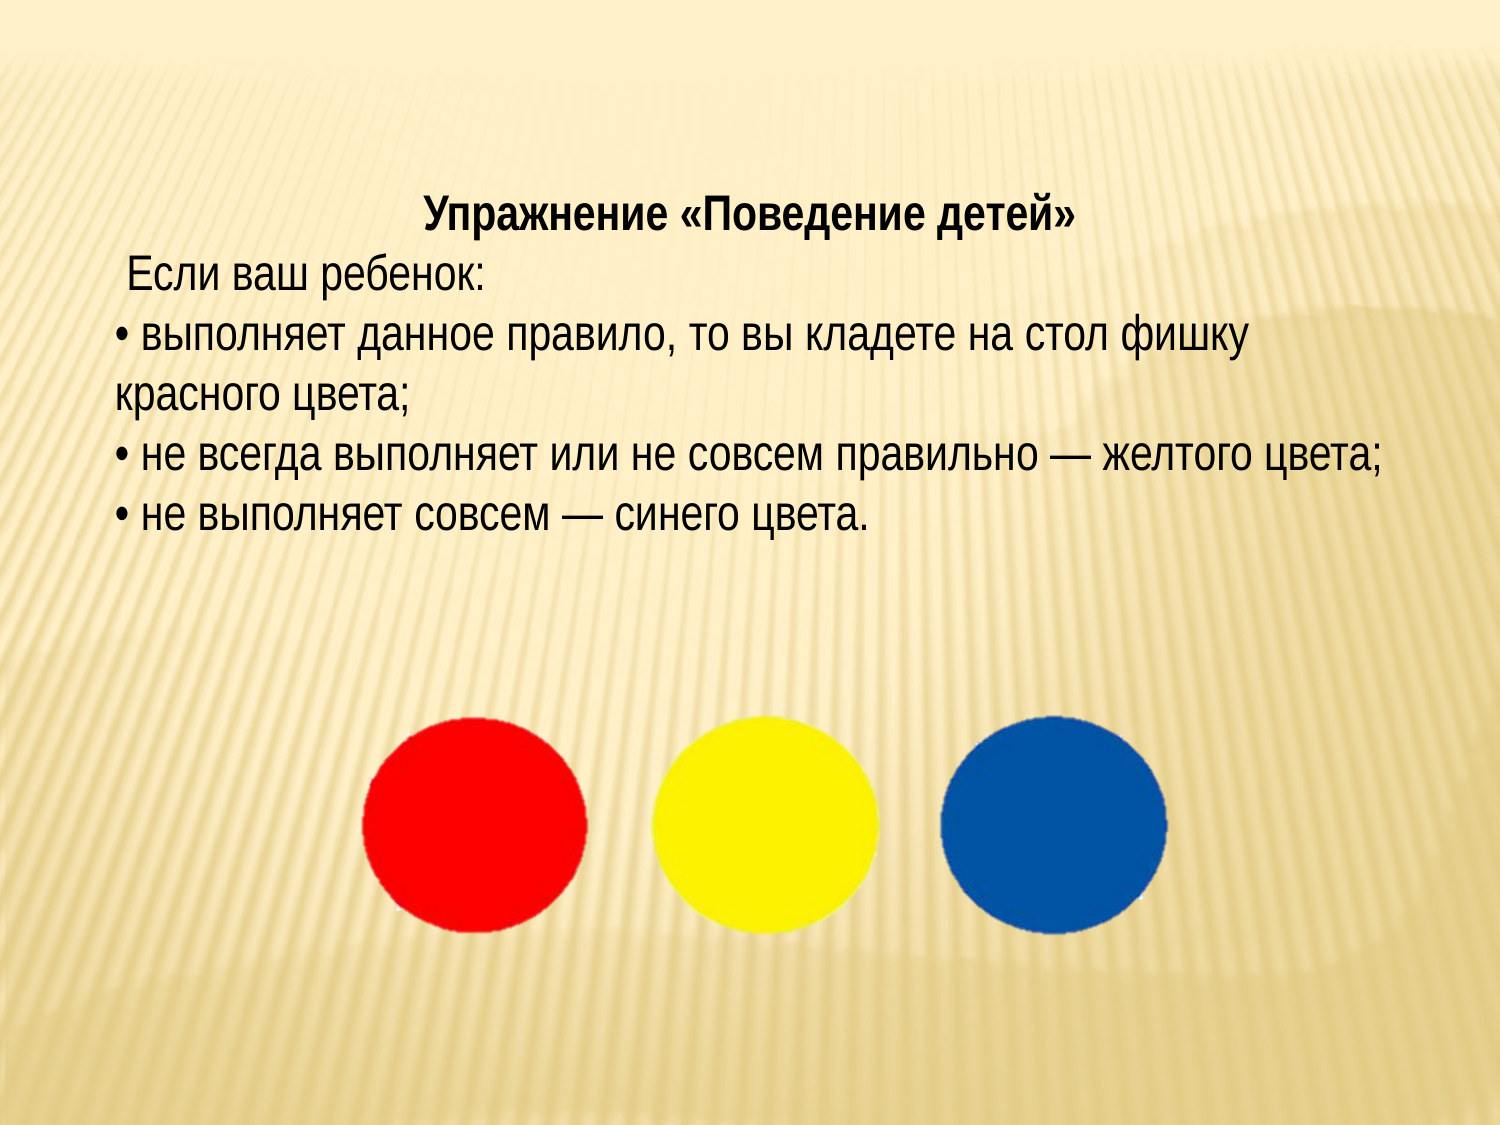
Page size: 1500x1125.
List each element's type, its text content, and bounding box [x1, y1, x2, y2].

text_box Упражнение «Поведение детей» Если ваш ребенок: • выполняет данное правило, то вы кладете на стол фишку красного цвета; • не всегда выполняет или не совсем правильно — желтого цвета; • не выполняет совсем — синего цвета. [100, 172, 1400, 548]
picture [336, 703, 1197, 950]
